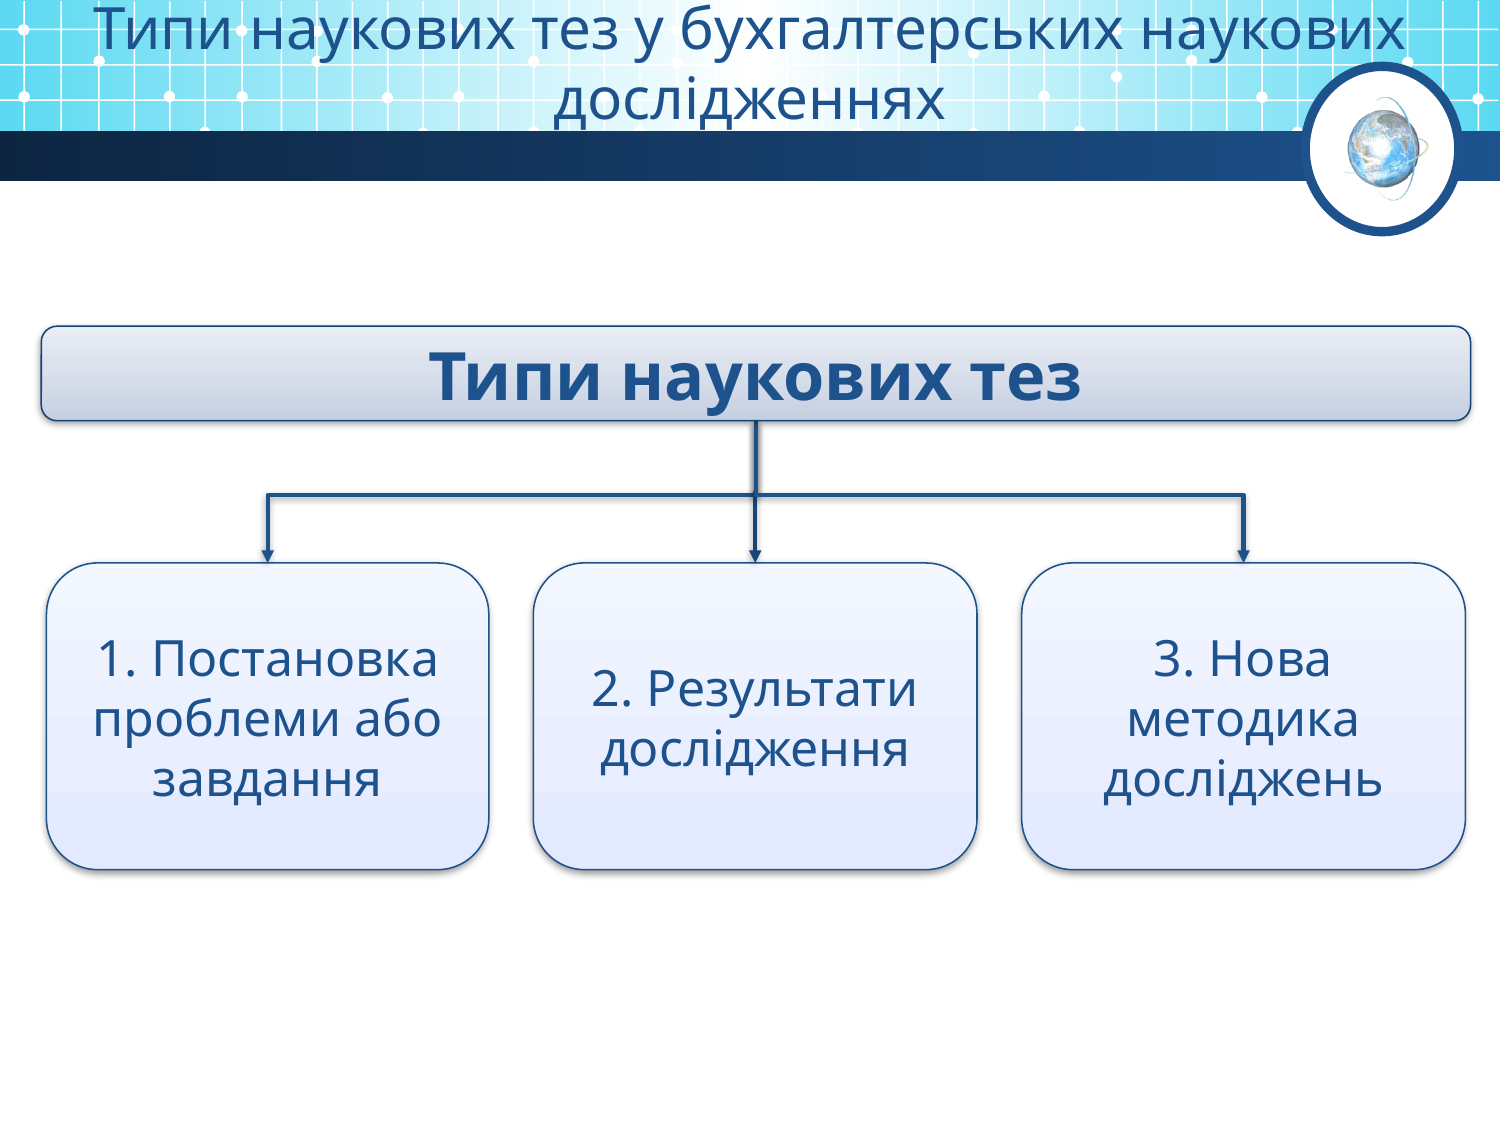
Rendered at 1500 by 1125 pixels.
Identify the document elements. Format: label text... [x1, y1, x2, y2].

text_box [928, 247, 1071, 736]
text_box 3. Нова методика досліджень [1020, 562, 1467, 871]
text_box Типи наукових тез [587, 325, 923, 422]
text_box 1. Постановка проблеми або завдання [45, 562, 490, 871]
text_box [440, 247, 584, 737]
text_box Типи наукових тез [1077, 325, 1472, 422]
text_box Типи наукових тез [40, 325, 435, 422]
text_box Типи наукових тез у бухгалтерських наукових дослідженнях [0, 0, 1500, 139]
text_box 2. Результати дослідження [532, 562, 978, 871]
picture [1310, 139, 1454, 226]
